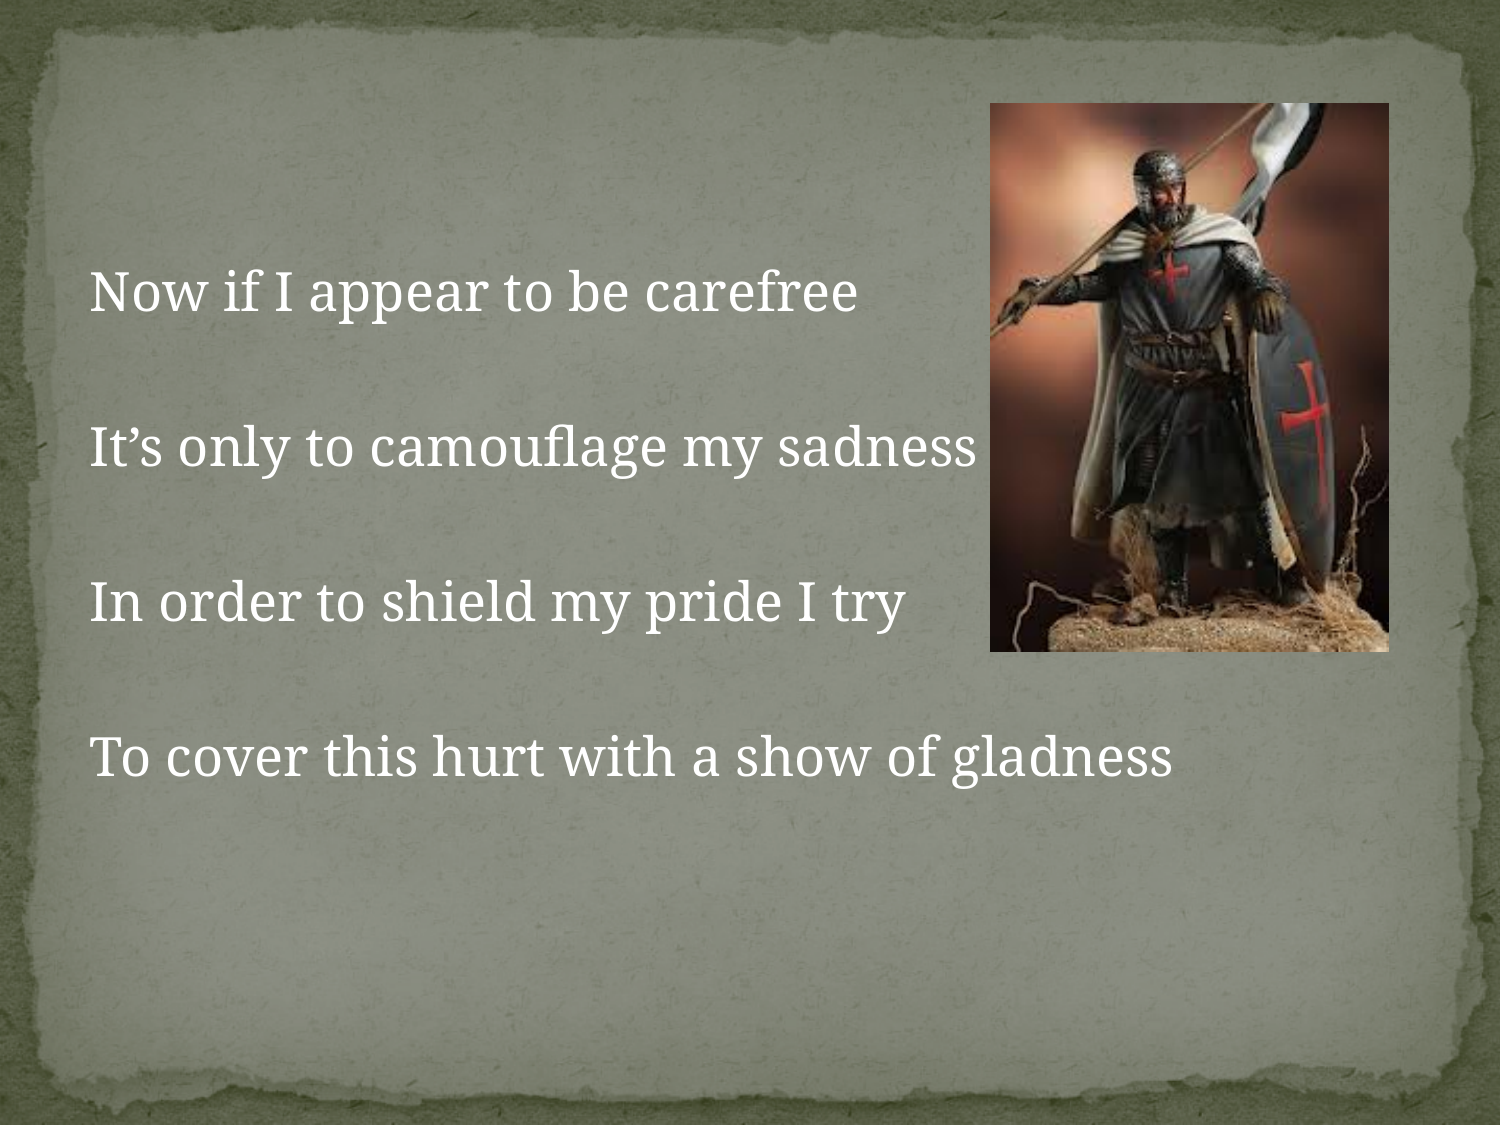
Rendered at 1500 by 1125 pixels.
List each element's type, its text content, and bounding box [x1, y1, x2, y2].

picture [990, 103, 1389, 652]
list Now if I appear to be carefree It’s only to camouflage my sadness In order to shield my pride I try To cover this hurt with a show of gladness [75, 249, 1425, 1000]
